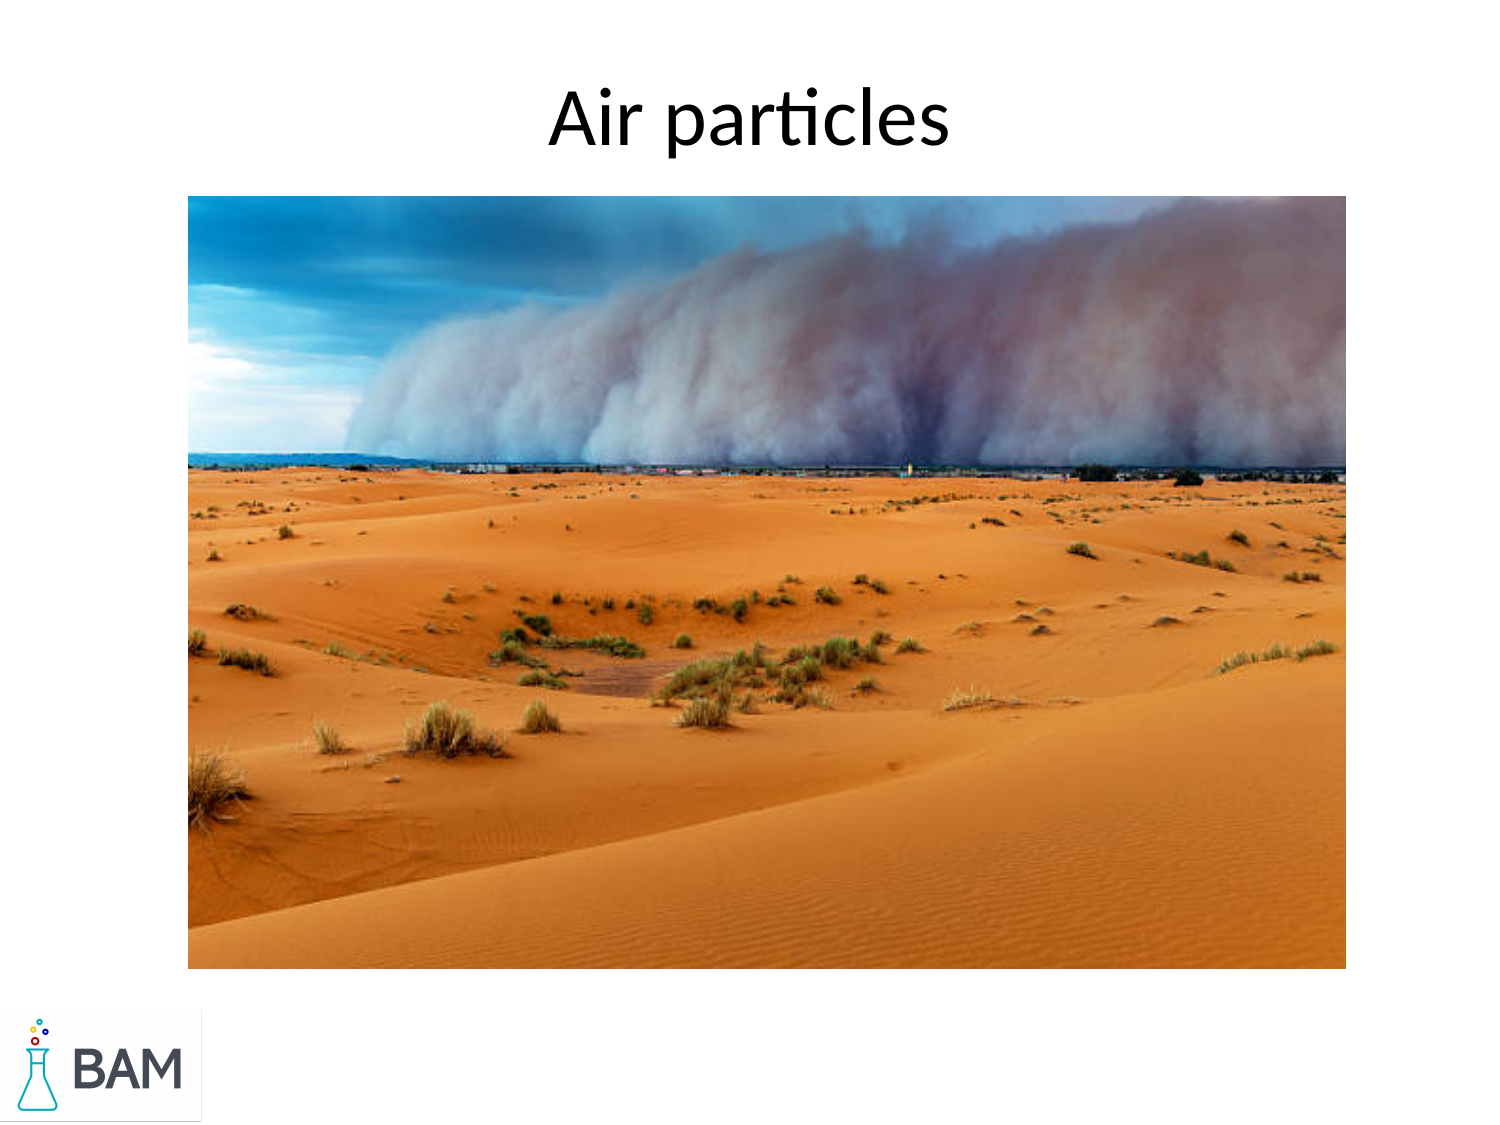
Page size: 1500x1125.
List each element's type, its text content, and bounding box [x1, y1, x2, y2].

picture [188, 196, 1346, 969]
text_box Air particles [533, 54, 966, 170]
picture [0, 1009, 216, 1125]
